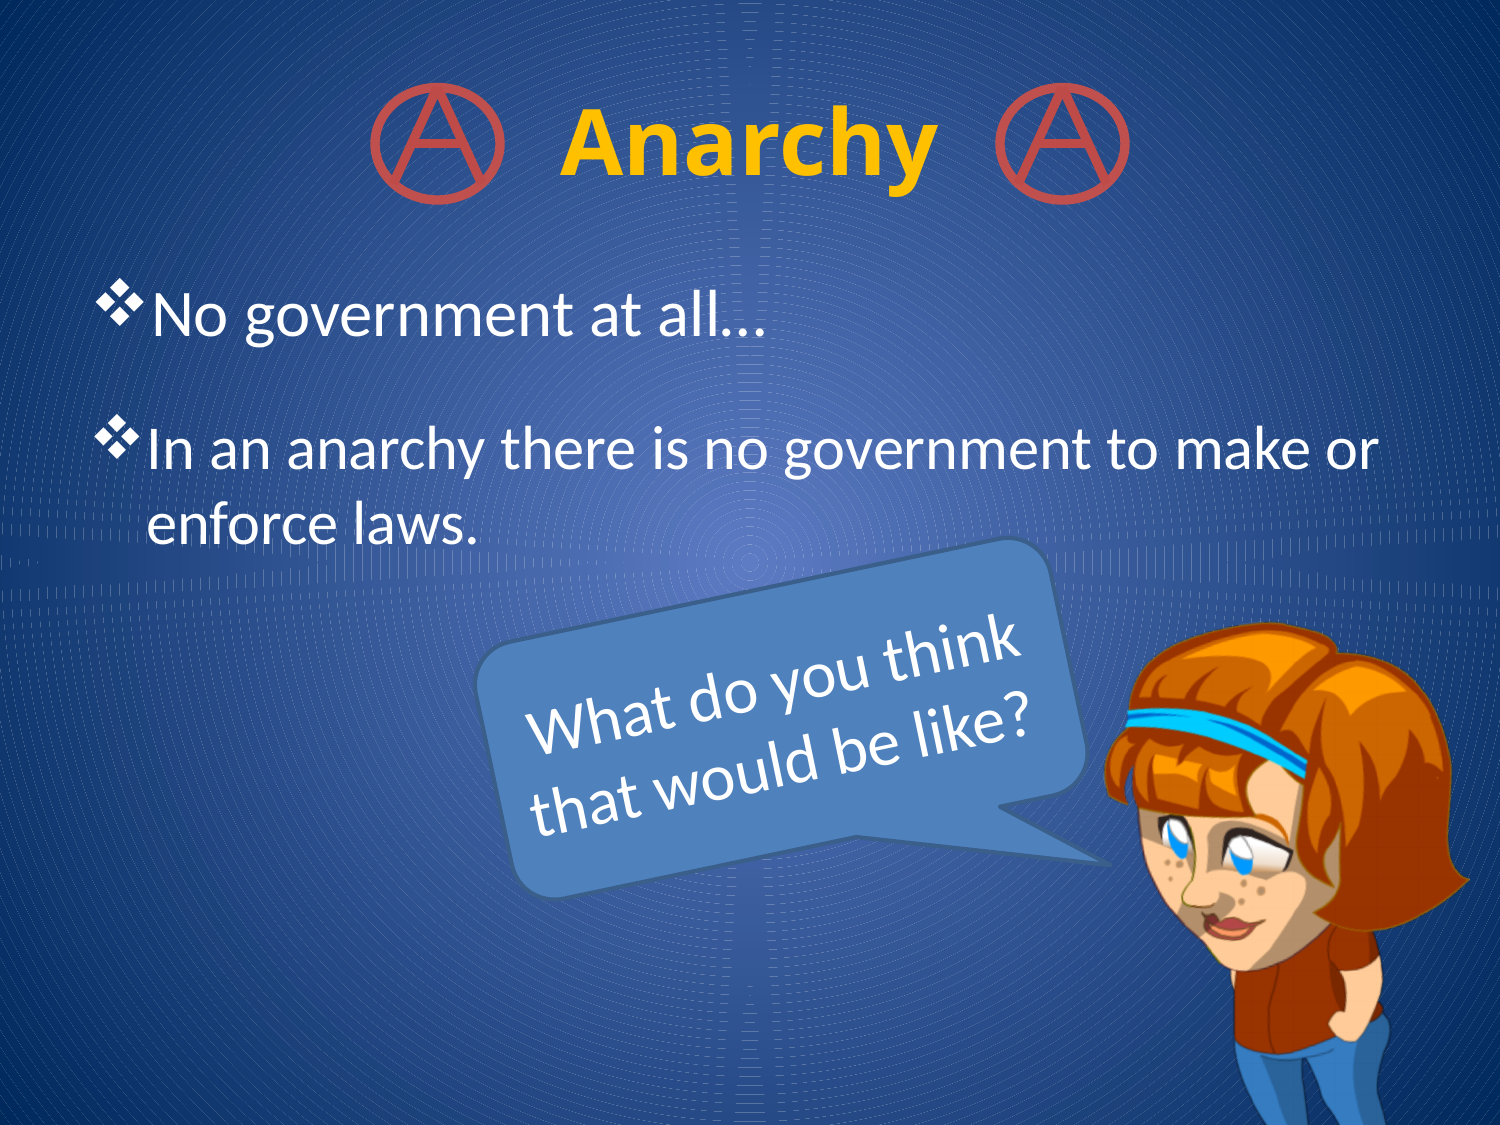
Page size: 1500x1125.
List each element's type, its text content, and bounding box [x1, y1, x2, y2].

text_box In an anarchy there is no government to make or enforce laws. [74, 399, 1425, 600]
list No government at all… [74, 262, 1426, 376]
picture [1088, 601, 1499, 1125]
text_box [374, 87, 501, 201]
title Anarchy [74, 44, 1426, 233]
text_box What do you think that would be like? [472, 535, 1113, 902]
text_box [999, 87, 1126, 201]
